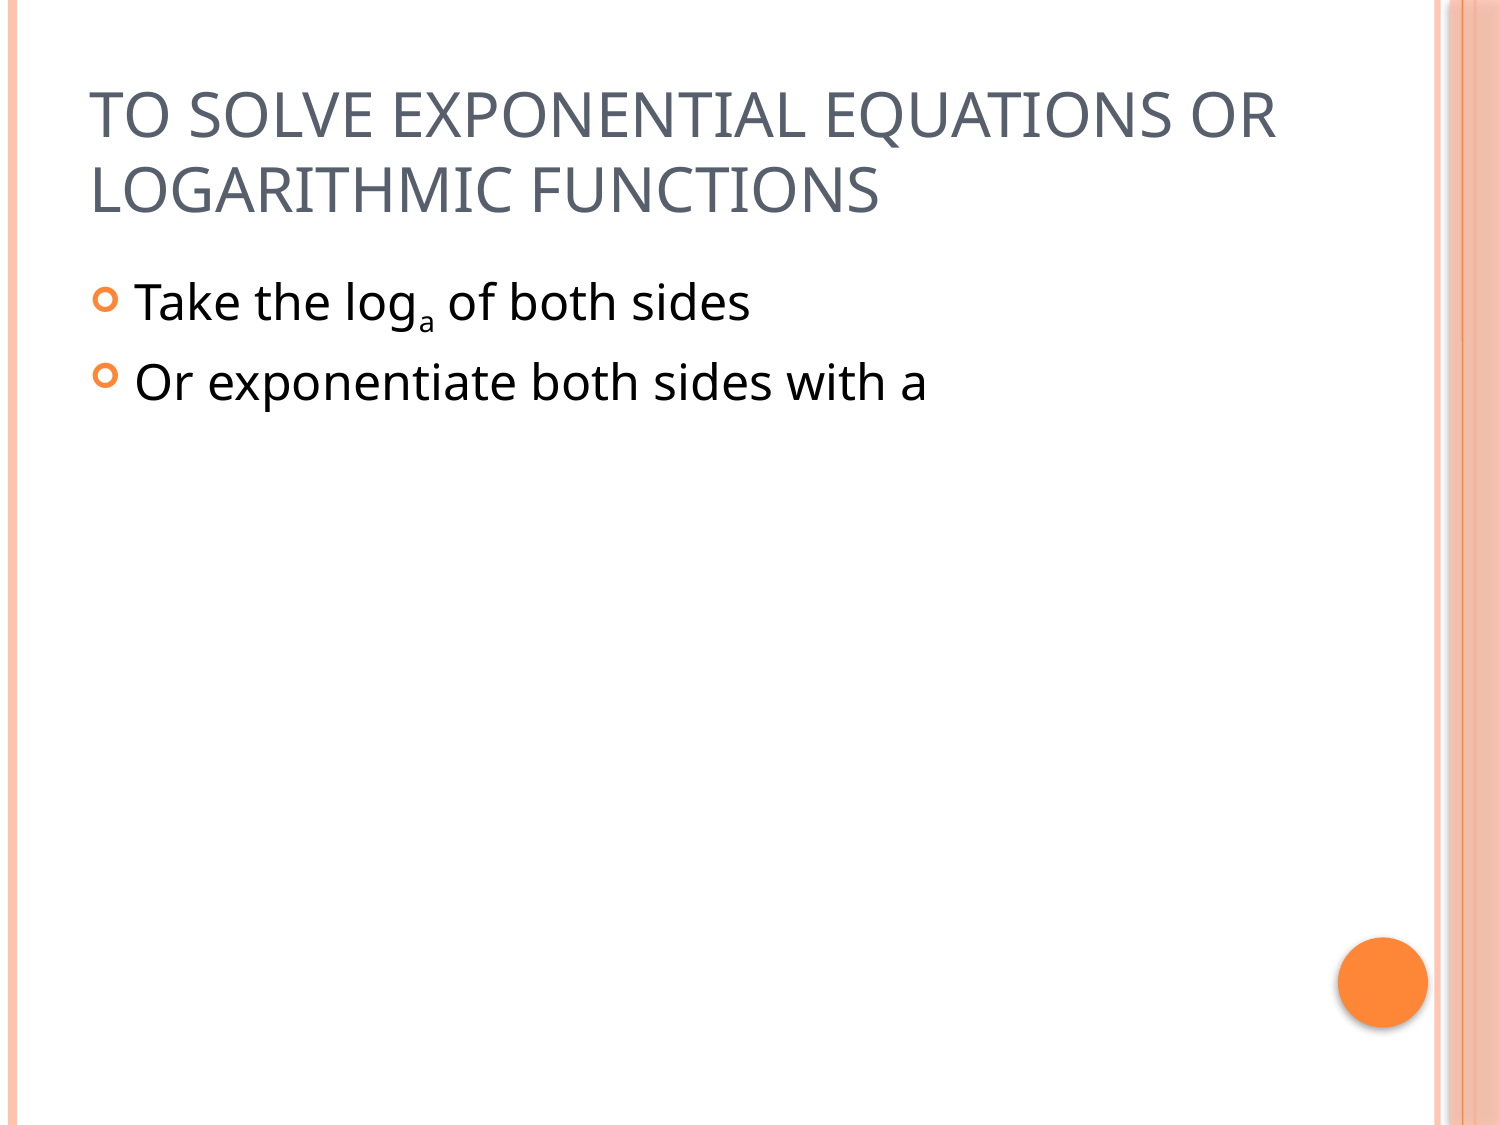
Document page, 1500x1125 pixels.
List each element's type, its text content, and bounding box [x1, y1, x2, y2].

list Take the loga of both sides Or exponentiate both sides with a [75, 262, 1300, 1062]
title To solve exponential equations or logarithmic functions [75, 45, 1300, 233]
